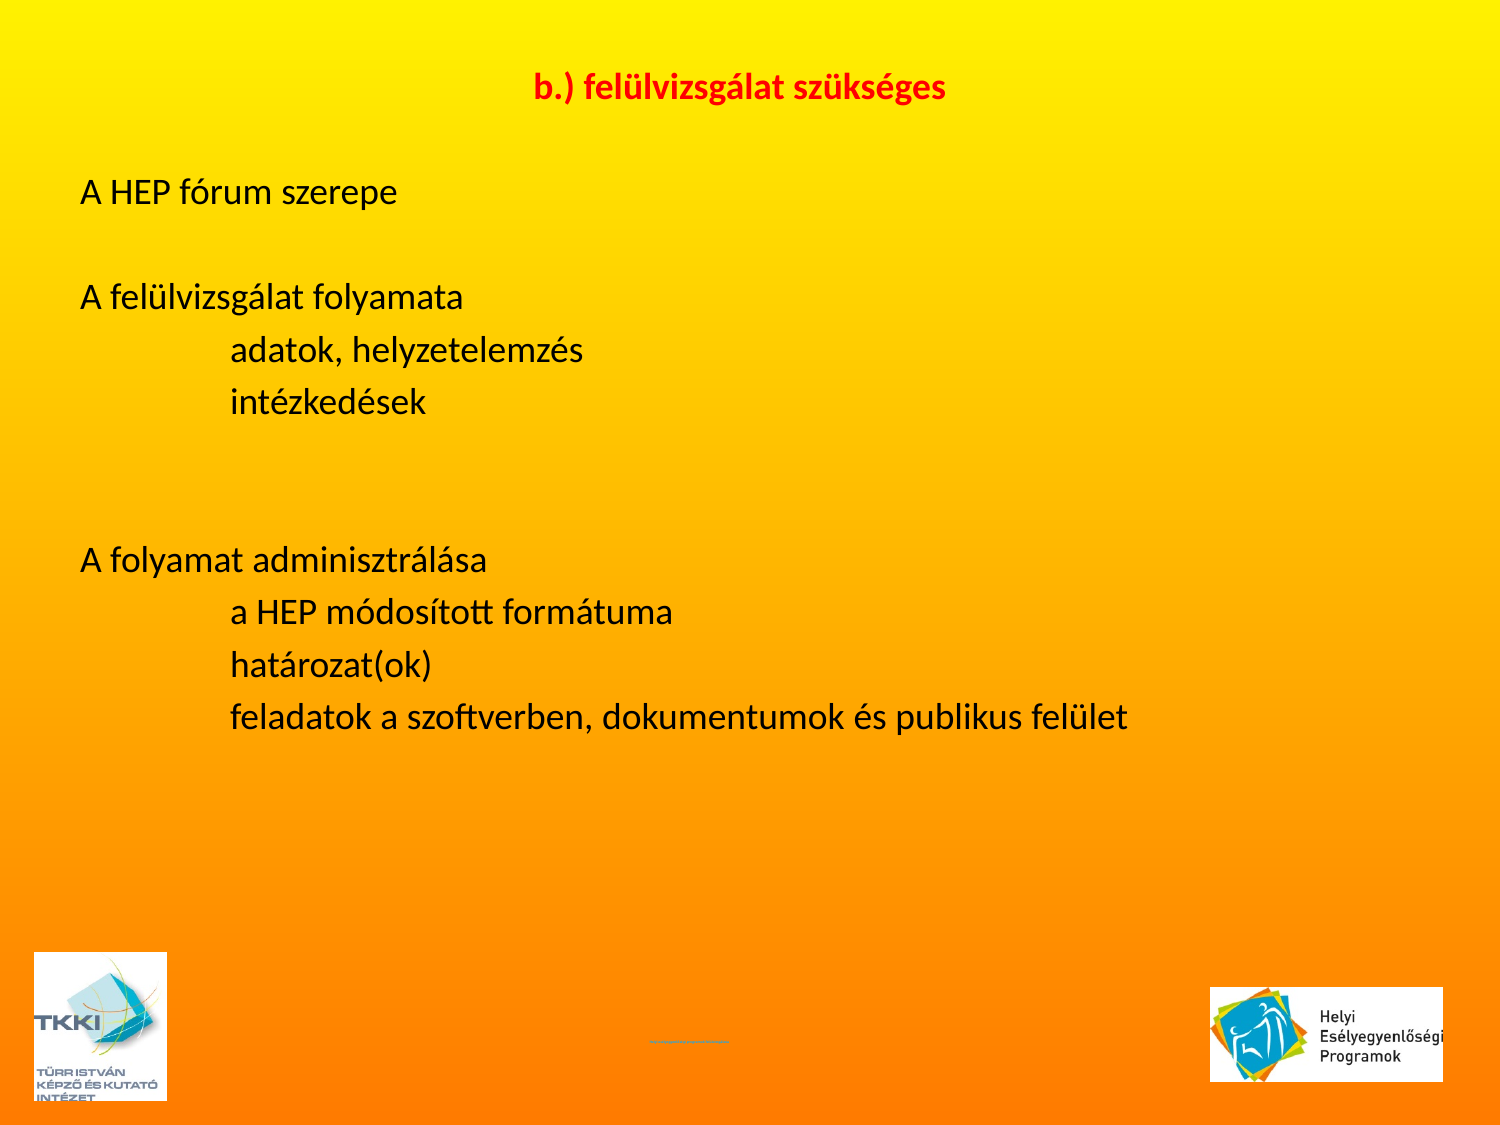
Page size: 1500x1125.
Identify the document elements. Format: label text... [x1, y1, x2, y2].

picture [1210, 987, 1443, 1082]
picture [34, 952, 167, 1101]
title Helyi esélyegyenlőségi programok felülvizsgálata [183, 987, 1199, 1093]
list b.) felülvizsgálat szükséges A HEP fórum szerepe A felülvizsgálat folyamata adatok, helyzetelemzés intézkedések A folyamat adminisztrálása a HEP módosított formátuma határozat(ok) feladatok a szoftverben, dokumentumok és publikus felület [64, 54, 1415, 941]
